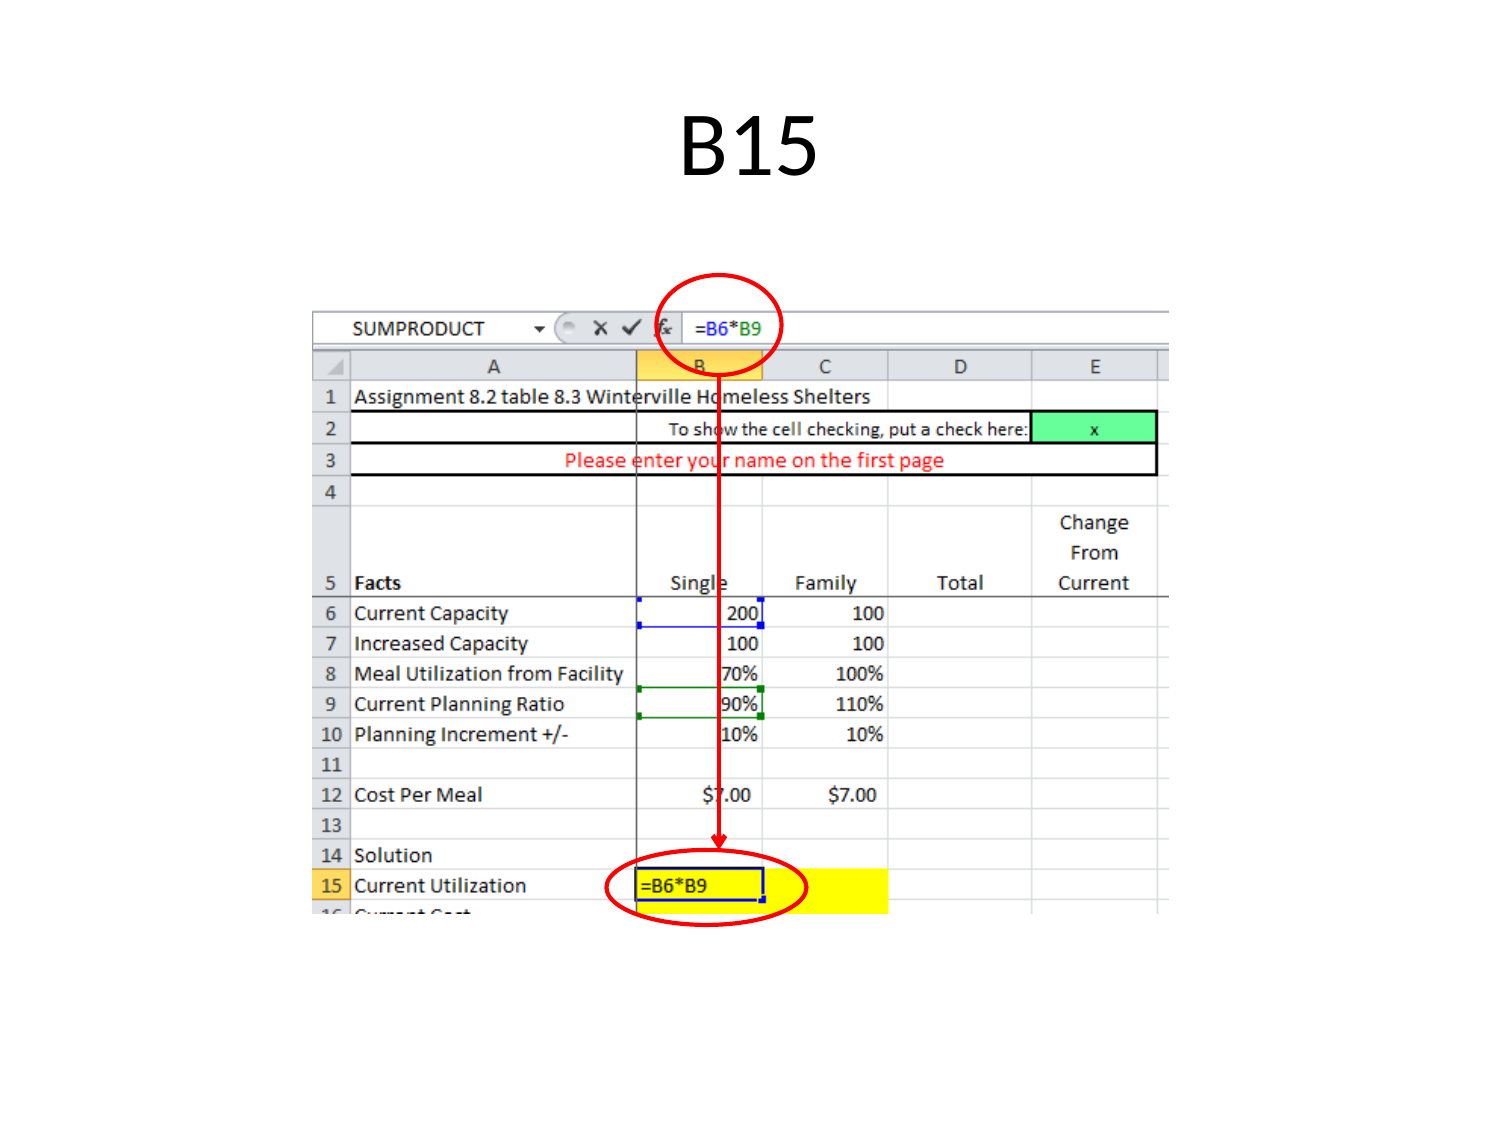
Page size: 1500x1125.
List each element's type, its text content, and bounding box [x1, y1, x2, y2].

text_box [606, 274, 807, 926]
title B15 [75, 45, 1425, 233]
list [312, 310, 601, 915]
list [810, 310, 1170, 915]
